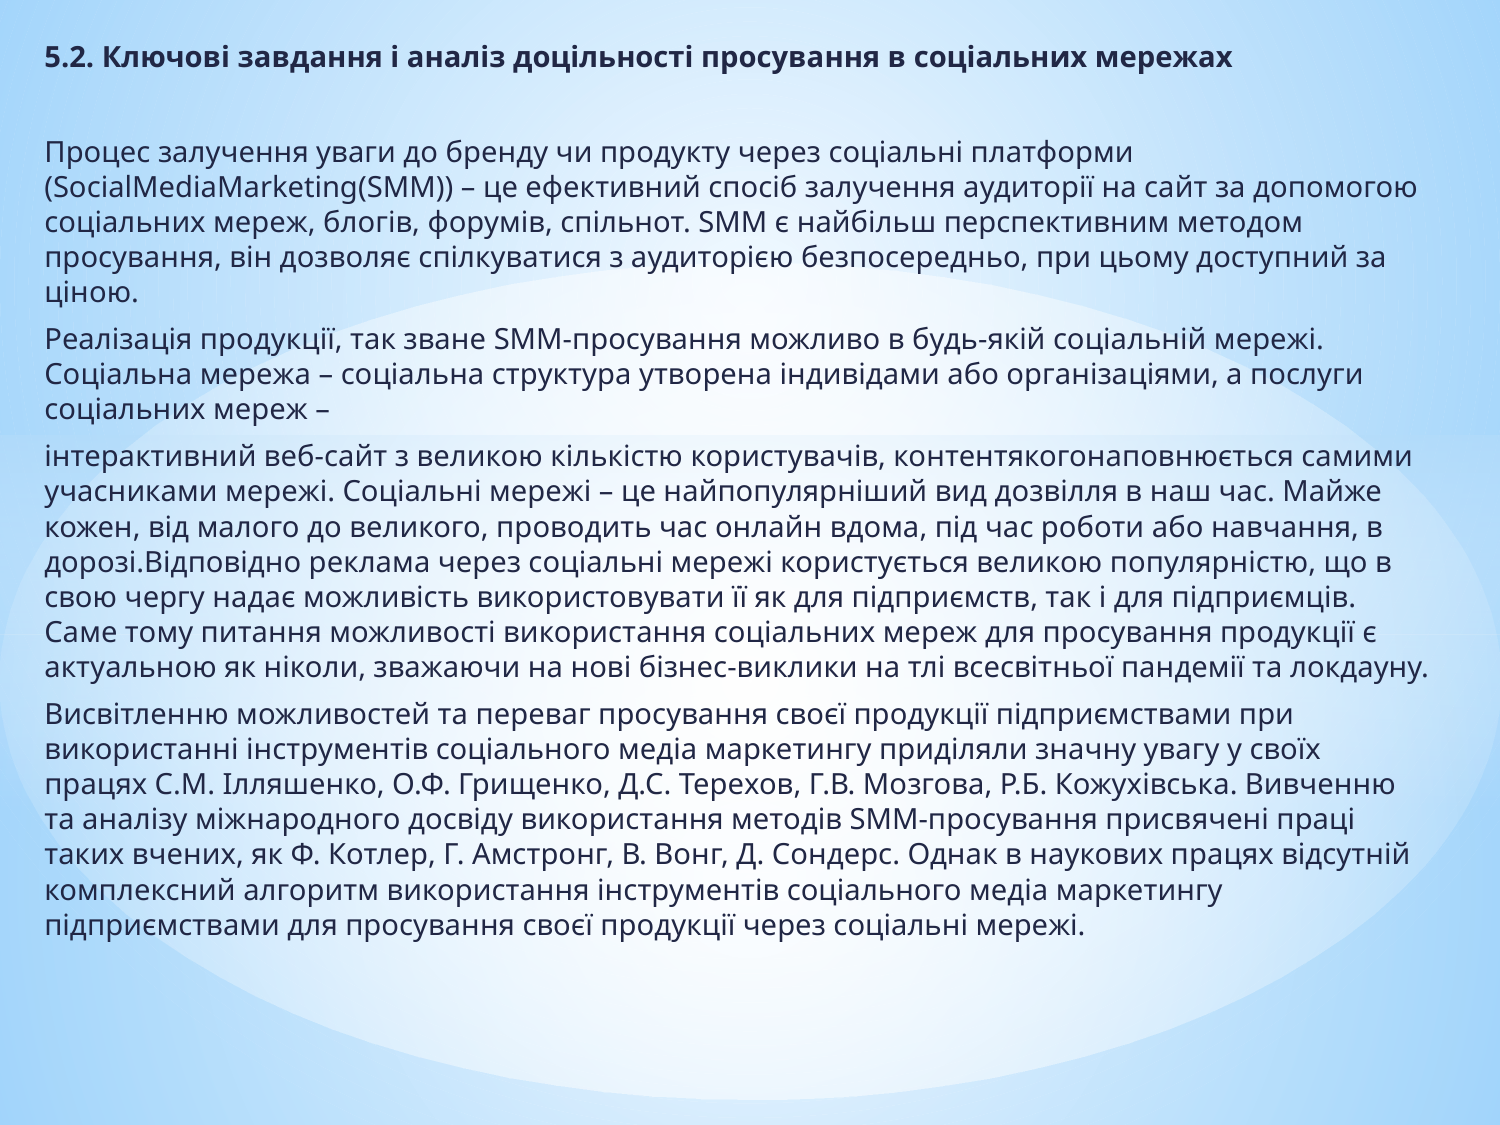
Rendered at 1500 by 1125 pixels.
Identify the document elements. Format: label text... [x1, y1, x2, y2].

subtitle 5.2. Ключові завдання і аналіз доцільності просування в соціальних мережах Процес залучення уваги до бренду чи продукту через соціальні платформи (SocialMediaMarketing(SMM)) – це ефективний спосіб залучення аудиторії на сайт за допомогою соціальних мереж, блогів, форумів, спільнот. SMM є найбільш перспективним методом просування, він дозволяє спілкуватися з аудиторією безпосередньо, при цьому доступний за ціною. Реалізація продукції, так зване SMM-просування можливо в будь-якій соціальній мережі. Соціальна мережа – соціальна структура утворена індивідами або організаціями, а послуги соціальних мереж – інтерактивний веб-сайт з великою кількістю користувачів, контентякогонаповнюється самими учасниками мережі. Соціальні мережі – це найпопулярніший вид дозвілля в наш час. Майже кожен, від малого до великого, проводить час онлайн вдома, під час роботи або навчання, в дорозі.Відповідно реклама через соціальні мережі користується великою популярністю, що в свою чергу надає можливість використовувати її як для підприємств, так і для підприємців. Саме тому питання можливості використання соціальних мереж для просування продукції є актуальною як ніколи, зважаючи на нові бізнес-виклики на тлі всесвітньої пандемії та локдауну. Висвітленню можливостей та переваг просування своєї продукції підприємствами при використанні інструментів соціального медіа маркетингу приділяли значну увагу у своїх працях С.М. Ілляшенко, О.Ф. Грищенко, Д.С. Терехов, Г.В. Мозгова, Р.Б. Кожухівська. Вивченню та аналізу міжнародного досвіду використання методів SMM-просування присвячені праці таких вчених, як Ф. Котлер, Г. Амстронг, В. Вонг, Д. Сондерс. Однак в наукових працях відсутній комплексний алгоритм використання інструментів соціального медіа маркетингу підприємствами для просування своєї продукції через соціальні мережі. [29, 30, 1447, 1047]
